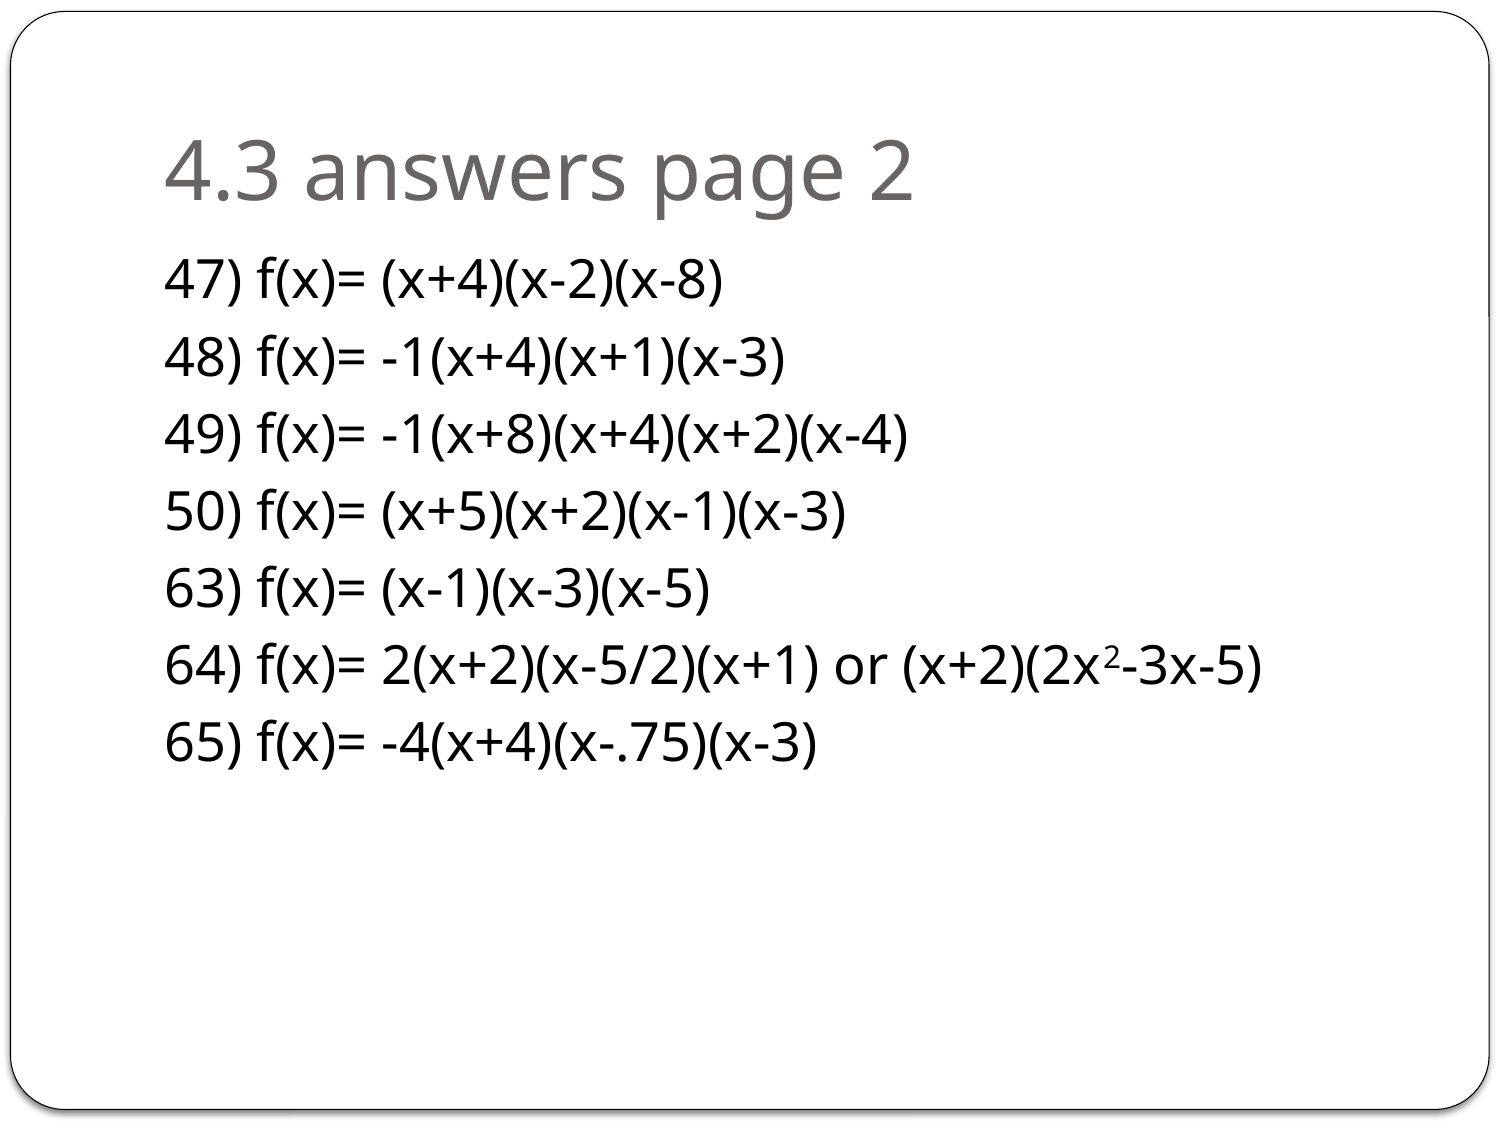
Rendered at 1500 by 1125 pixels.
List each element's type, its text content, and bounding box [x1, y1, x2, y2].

list 47) f(x)= (x+4)(x-2)(x-8) 48) f(x)= -1(x+4)(x+1)(x-3) 49) f(x)= -1(x+8)(x+4)(x+2)(x-4) 50) f(x)= (x+5)(x+2)(x-1)(x-3) 63) f(x)= (x-1)(x-3)(x-5) 64) f(x)= 2(x+2)(x-5/2)(x+1) or (x+2)(2x2-3x-5) 65) f(x)= -4(x+4)(x-.75)(x-3) [150, 237, 1425, 988]
title 4.3 answers page 2 [150, 45, 1425, 233]
